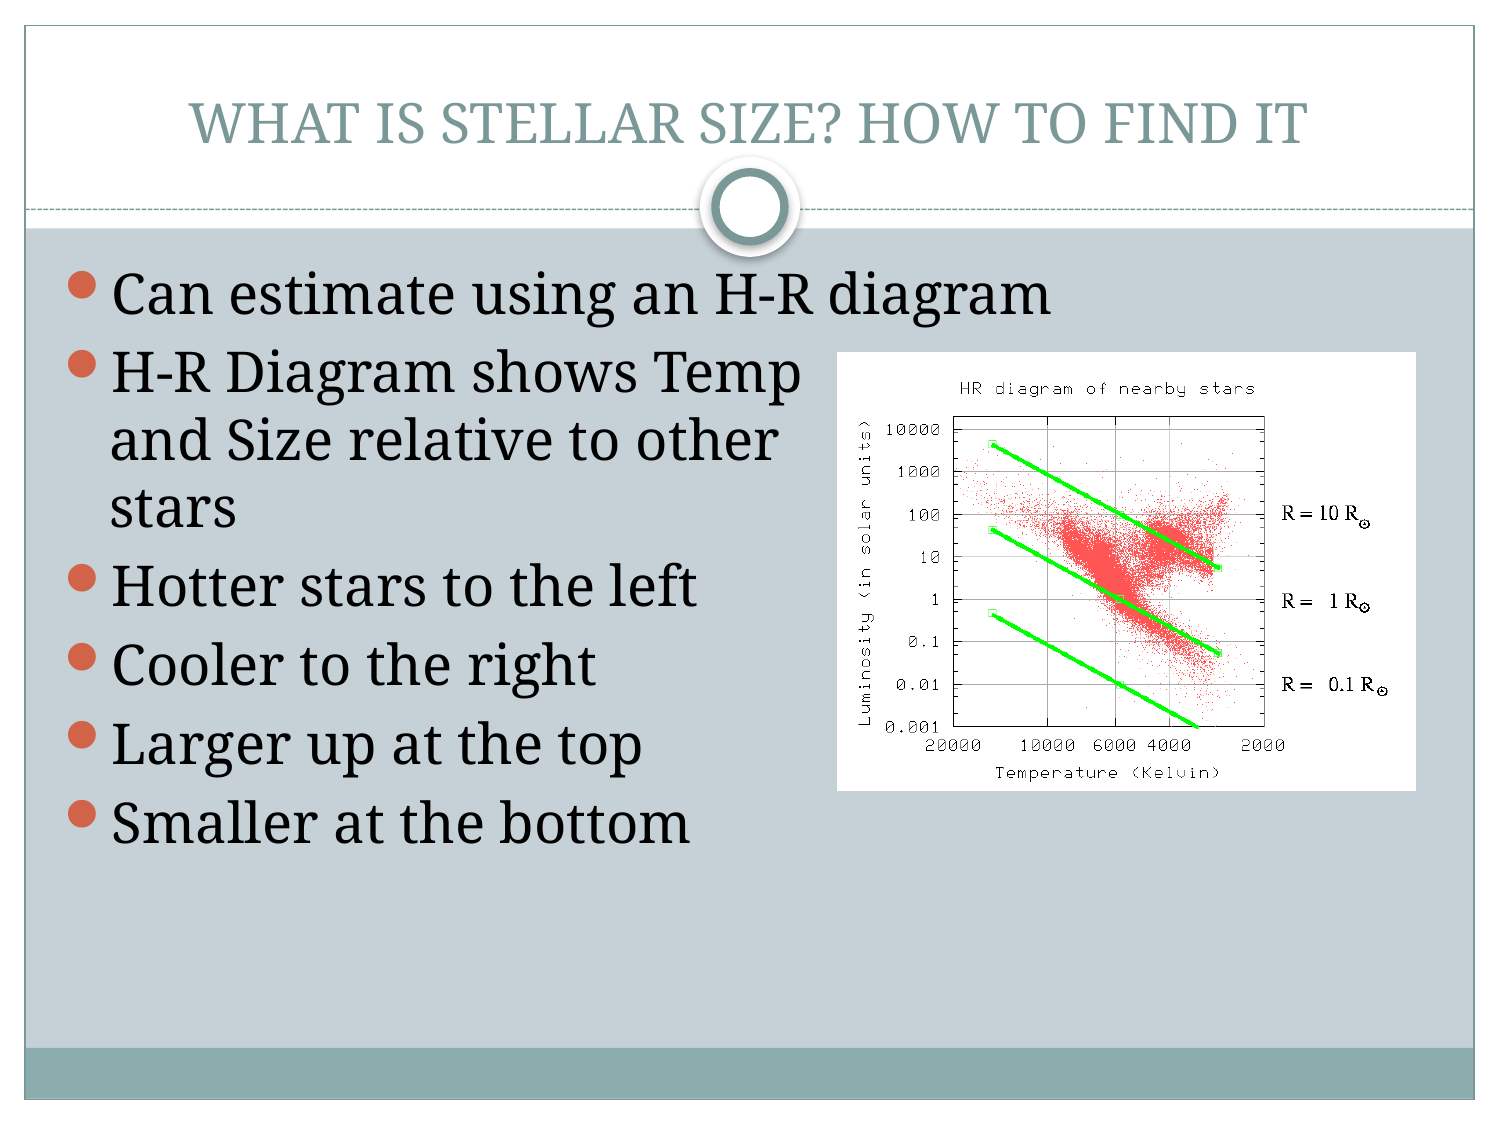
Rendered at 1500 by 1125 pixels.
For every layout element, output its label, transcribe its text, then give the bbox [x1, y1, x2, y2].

list Can estimate using an H-R diagram H-R Diagram shows Temp and Size relative to other stars Hotter stars to the left Cooler to the right Larger up at the top Smaller at the bottom [49, 250, 1445, 1001]
title WHAT IS STELLAR SIZE? HOW TO FIND IT [49, 37, 1450, 162]
picture [837, 352, 1416, 791]
